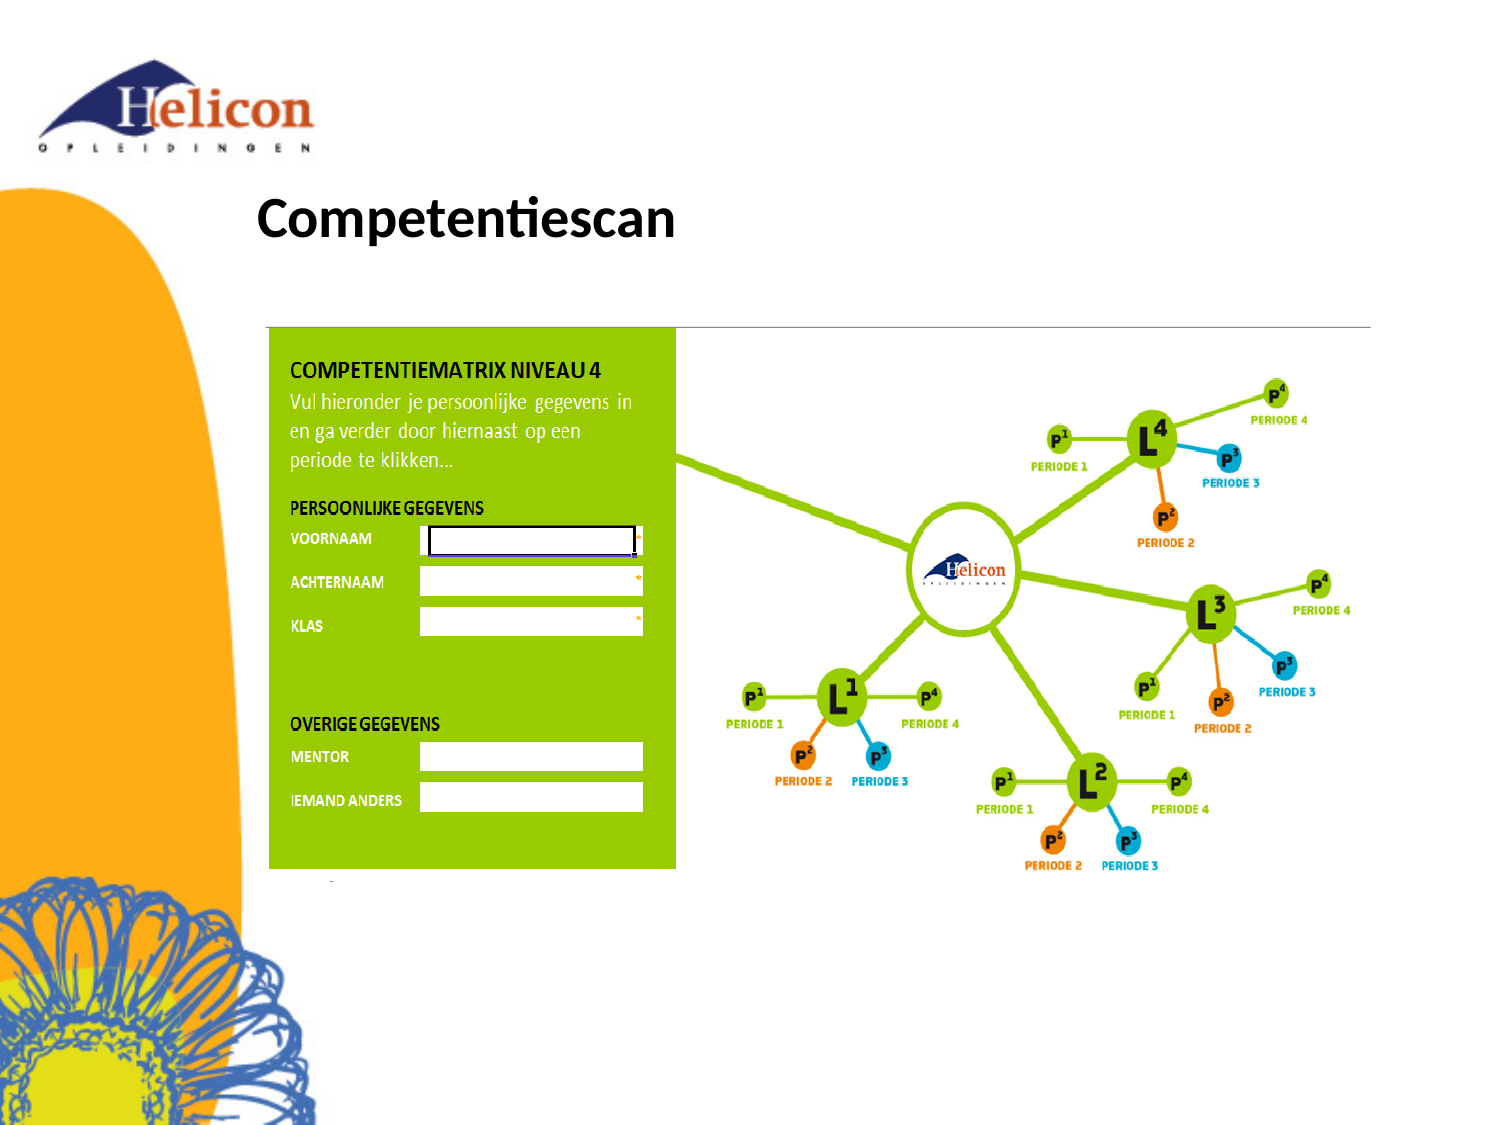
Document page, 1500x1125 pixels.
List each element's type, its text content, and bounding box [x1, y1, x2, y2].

picture [0, 0, 1500, 1125]
title Competentiescan [241, 172, 1426, 256]
